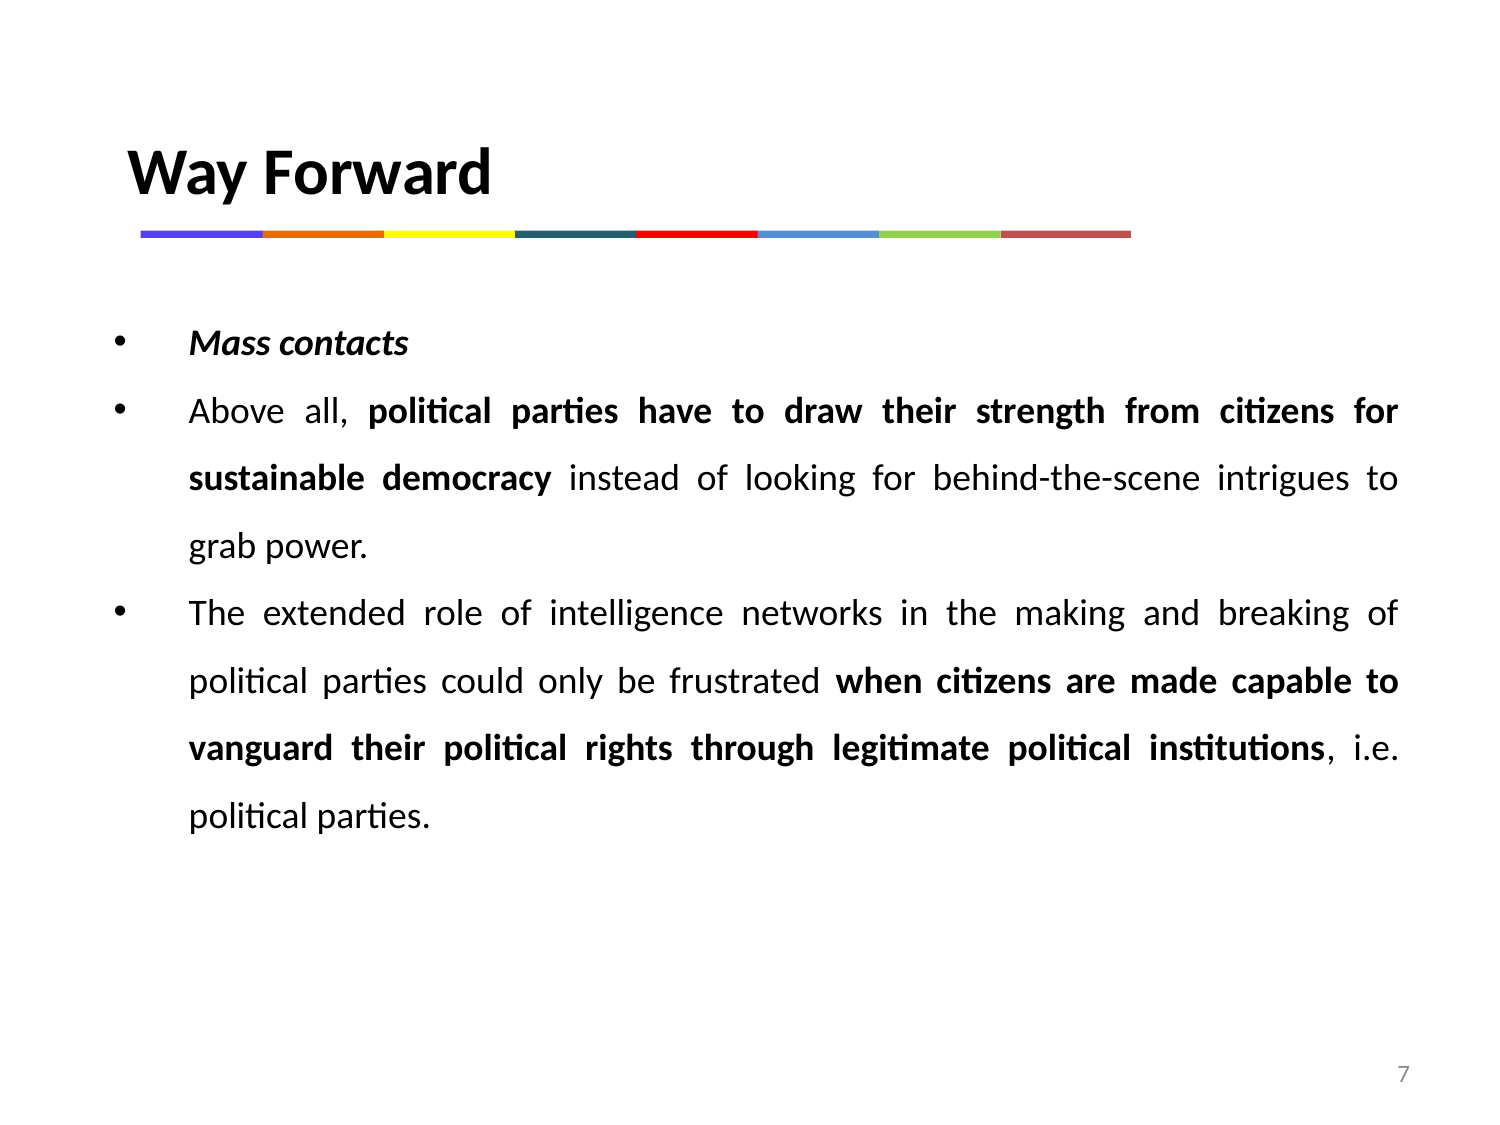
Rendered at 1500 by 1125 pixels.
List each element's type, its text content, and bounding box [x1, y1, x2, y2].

slide_number 7 [1074, 1042, 1425, 1103]
text_box Mass contacts Above all, political parties have to draw their strength from citizens for sustainable democracy instead of looking for behind-the-scene intrigues to grab power. The extended role of intelligence networks in the making and breaking of political parties could only be frustrated when citizens are made capable to vanguard their political rights through legitimate political institutions, i.e. political parties. [98, 288, 1415, 911]
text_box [140, 230, 1132, 239]
text_box Way Forward [112, 120, 1500, 296]
